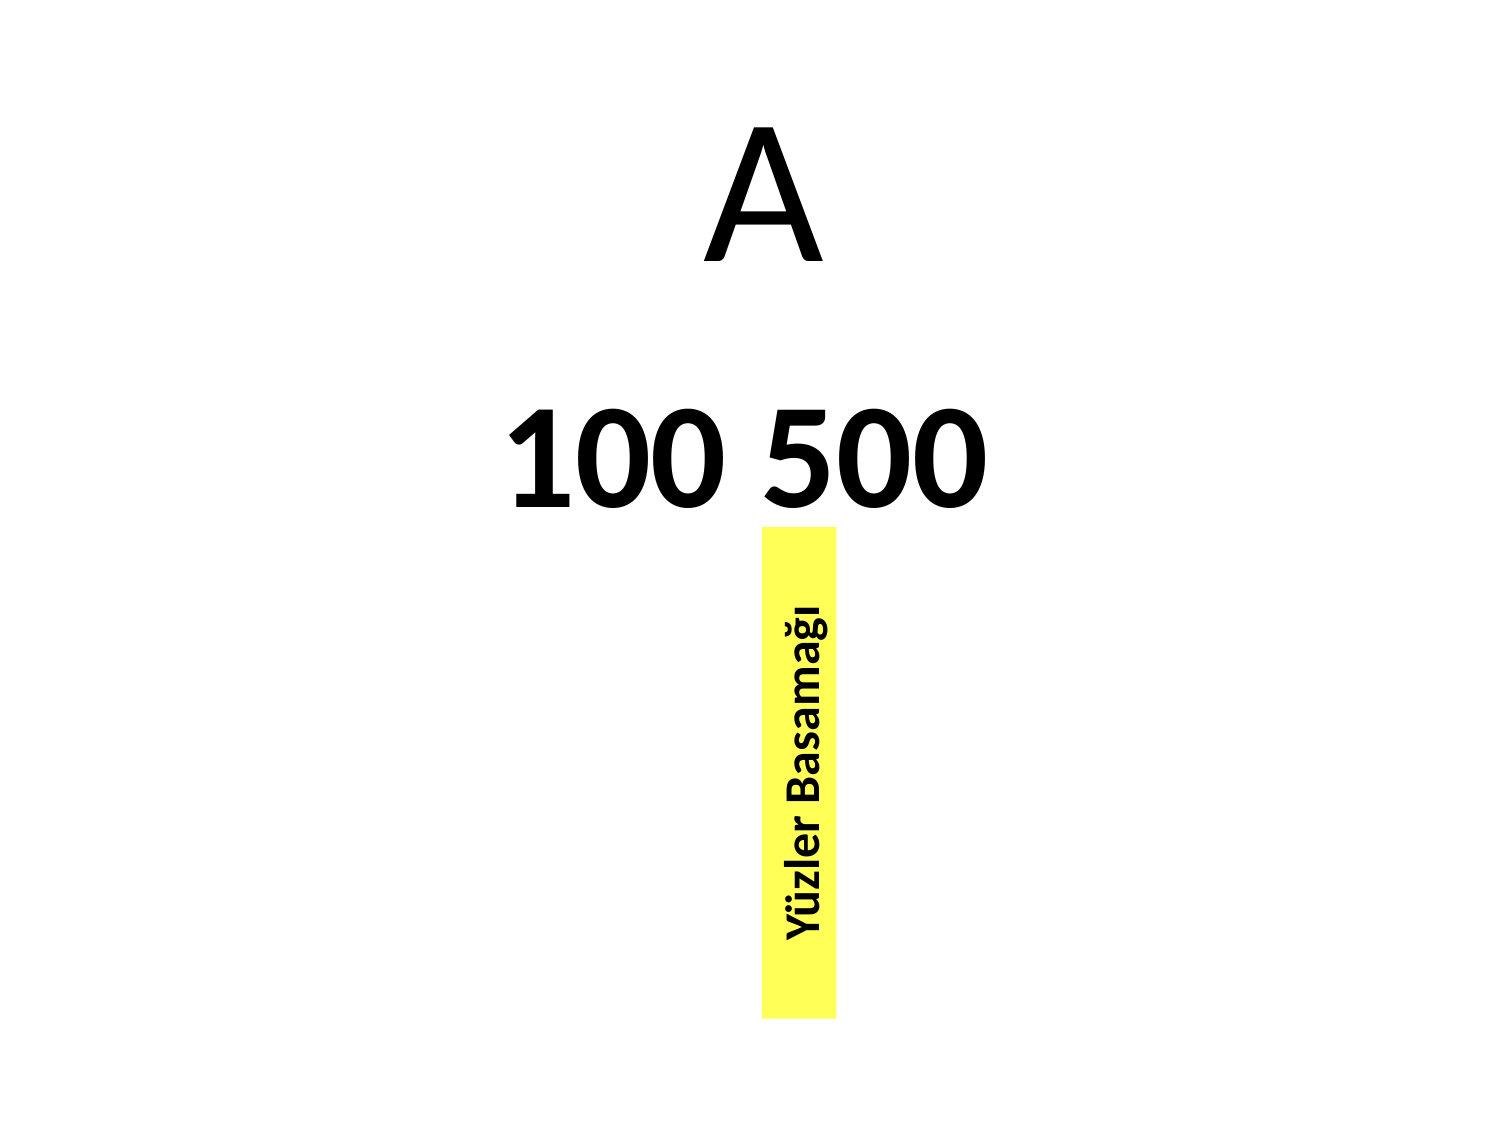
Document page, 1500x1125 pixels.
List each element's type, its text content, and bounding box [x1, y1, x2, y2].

text_box 100 500 [41, 349, 1447, 590]
title A [88, 66, 1439, 291]
text_box Yüzler Basamağı [761, 527, 837, 1019]
